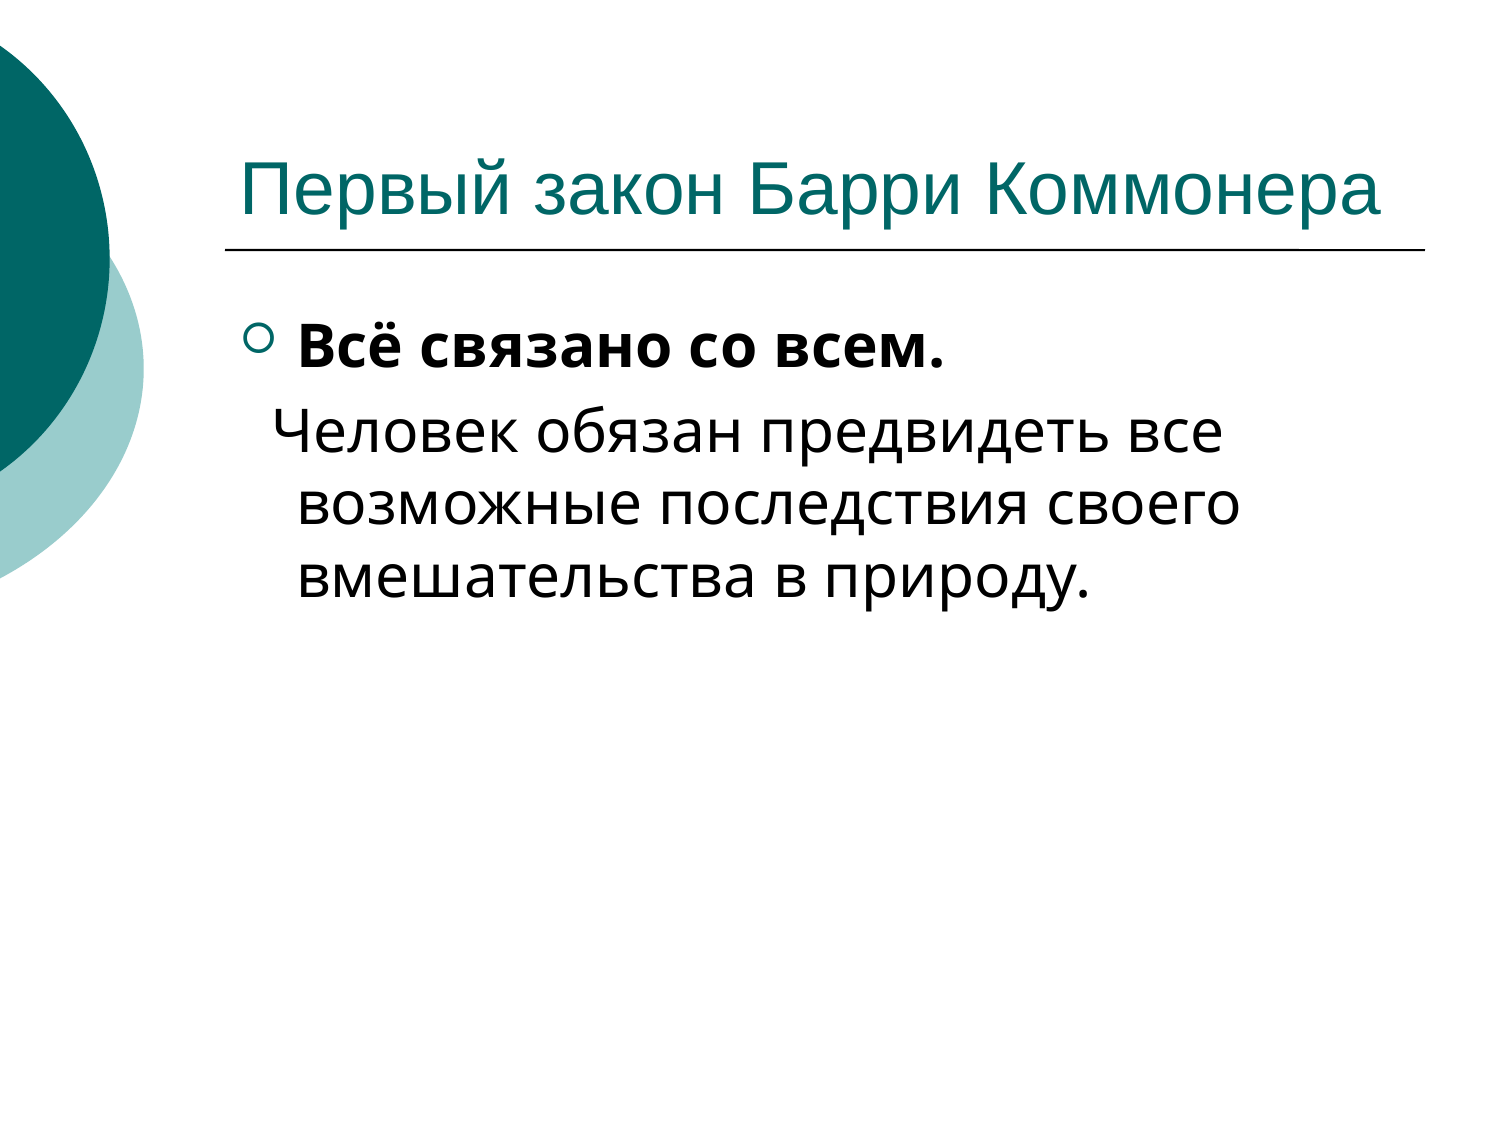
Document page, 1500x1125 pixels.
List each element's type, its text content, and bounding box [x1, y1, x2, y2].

title Первый закон Барри Коммонера [224, 49, 1425, 238]
list Всё связано со всем. Человек обязан предвидеть все возможные последствия своего вмешательства в природу. [224, 299, 1425, 975]
